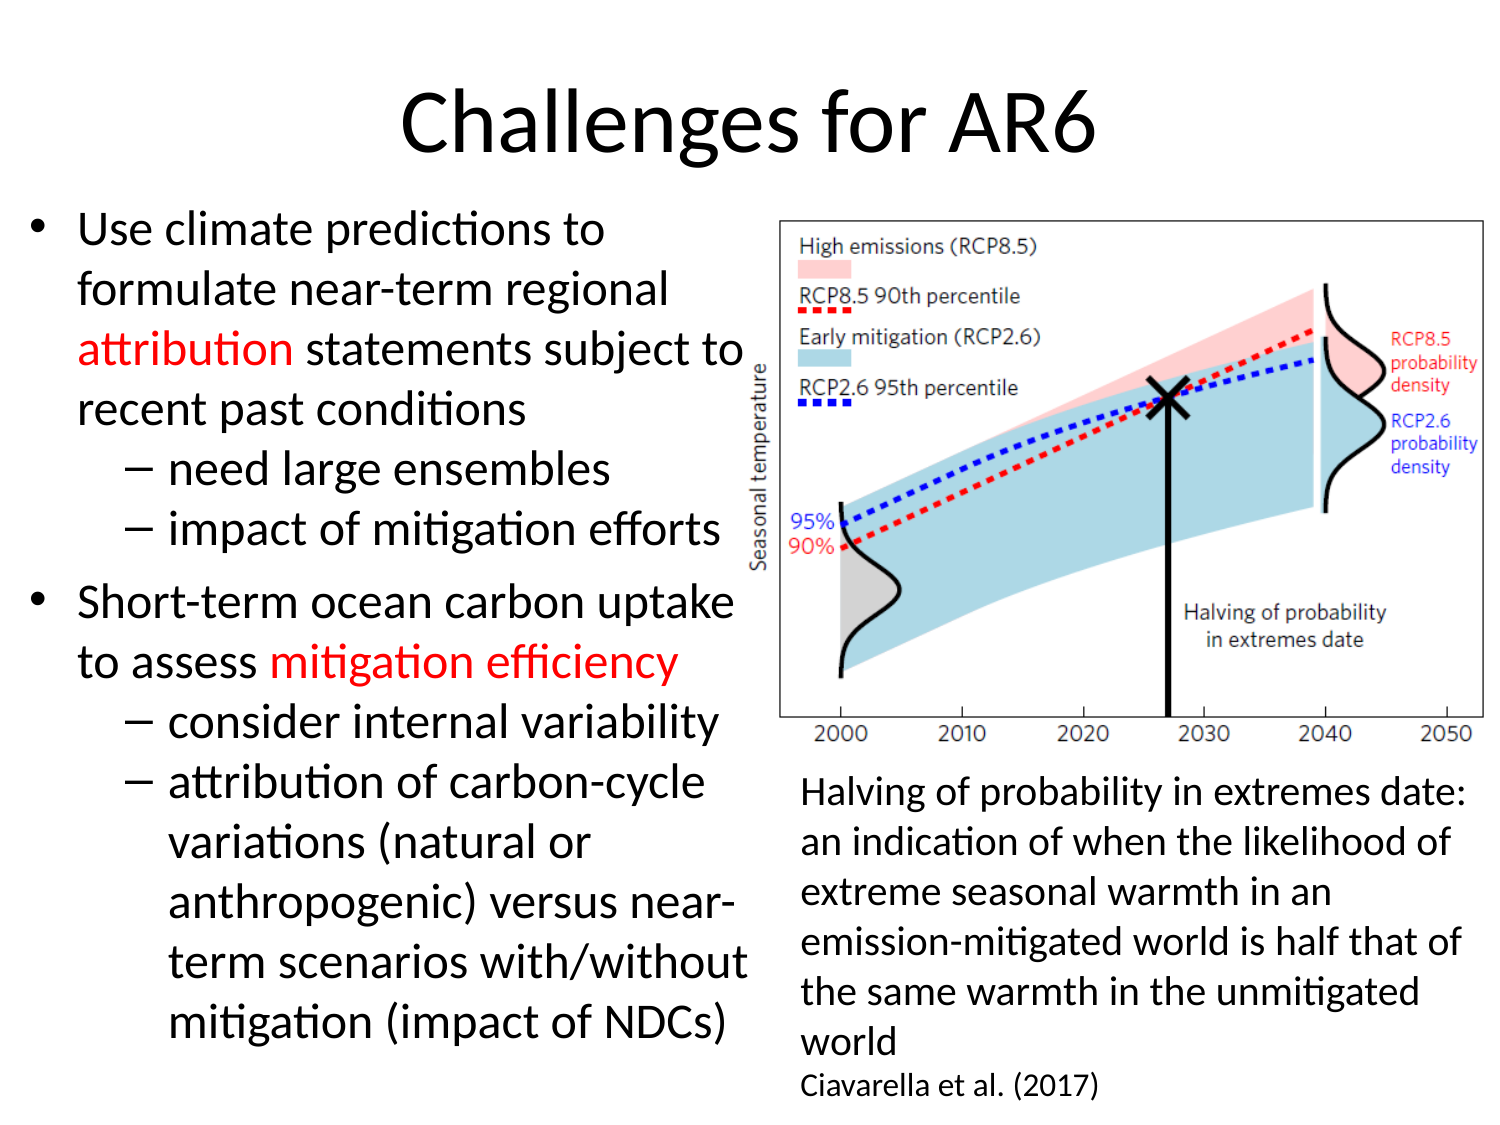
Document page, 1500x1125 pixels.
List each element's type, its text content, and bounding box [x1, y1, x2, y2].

text_box Halving of probability in extremes date: an indication of when the likelihood of extreme seasonal warmth in an emission-mitigated world is half that of the same warmth in the unmitigated world Ciavarella et al. (2017) [785, 756, 1495, 1106]
title Challenges for AR6 [75, 45, 1425, 188]
list Use climate predictions to formulate near-term regional attribution statements subject to recent past conditions need large ensembles impact of mitigation efforts Short-term ocean carbon uptake to assess mitigation efficiency consider internal variability attribution of carbon-cycle variations (natural or anthropogenic) versus near-term scenarios with/without mitigation (impact of NDCs) [5, 187, 776, 1125]
picture [741, 207, 1495, 750]
